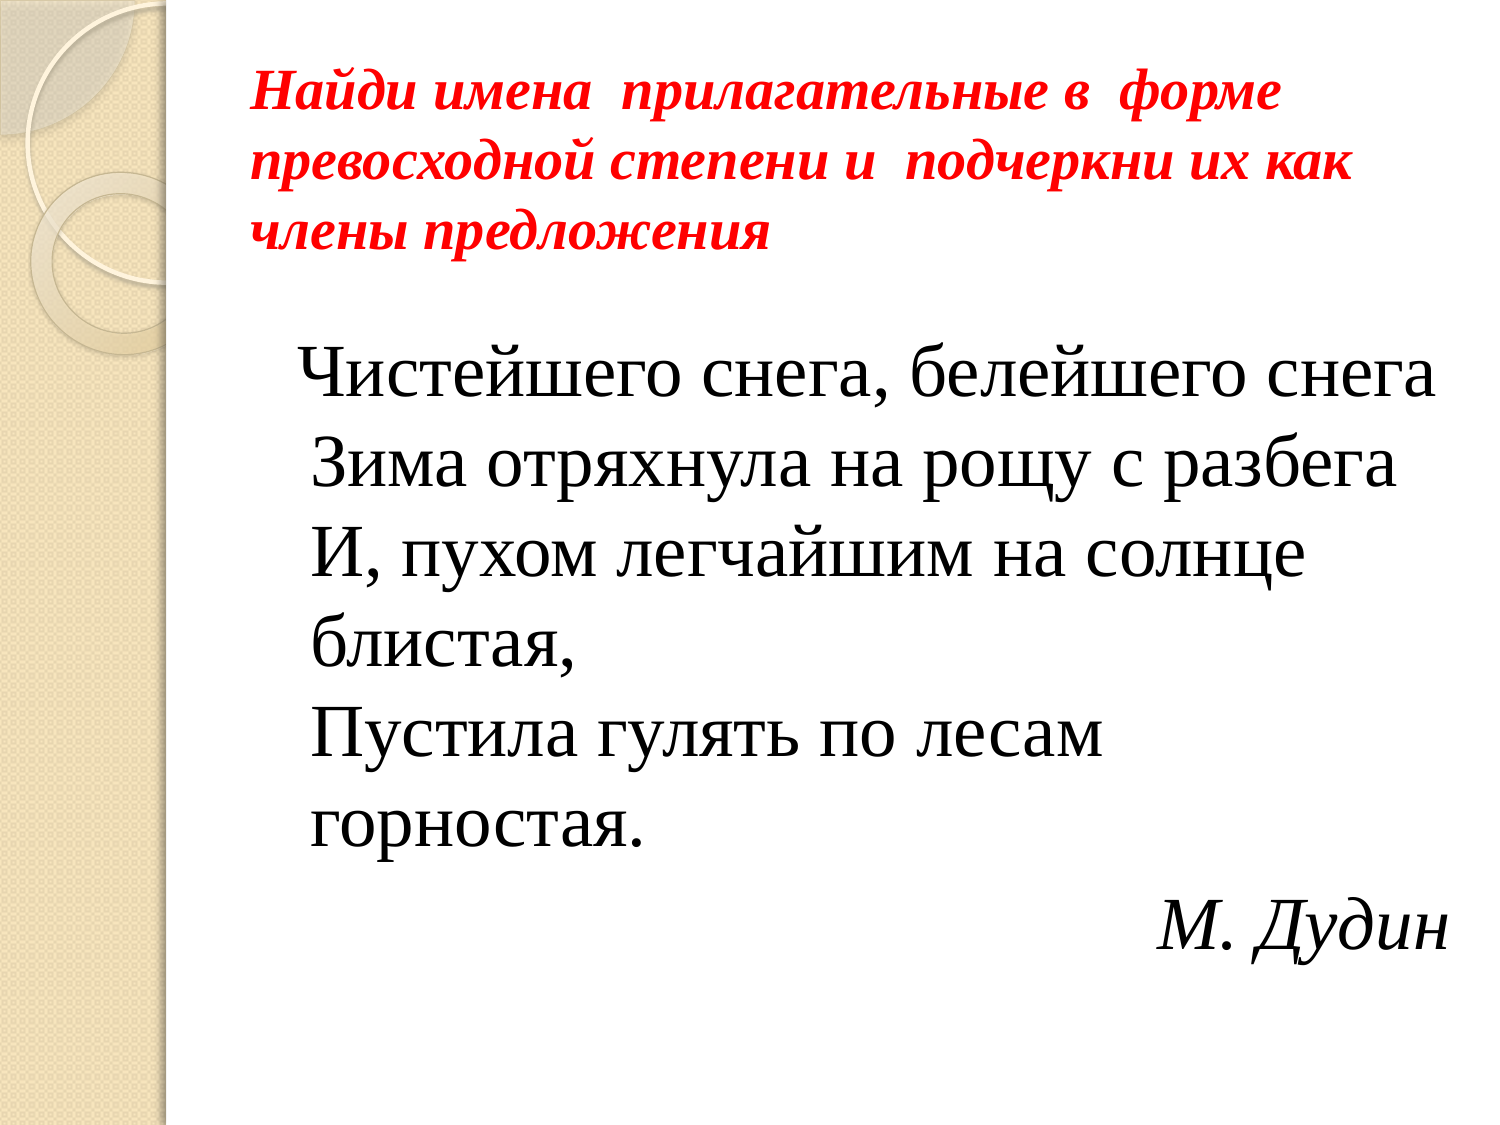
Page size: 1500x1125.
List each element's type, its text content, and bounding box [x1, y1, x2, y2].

list Чистейшего снега, белейшего снега Зима отряхнула на рощу с разбега И, пухом легчайшим на солнце блистая, Пустила гулять по лесам горностая. М. Дудин [235, 314, 1466, 1025]
title Найди имена прилагательные в форме превосходной степени и подчеркни их как члены предложения [235, 45, 1466, 268]
